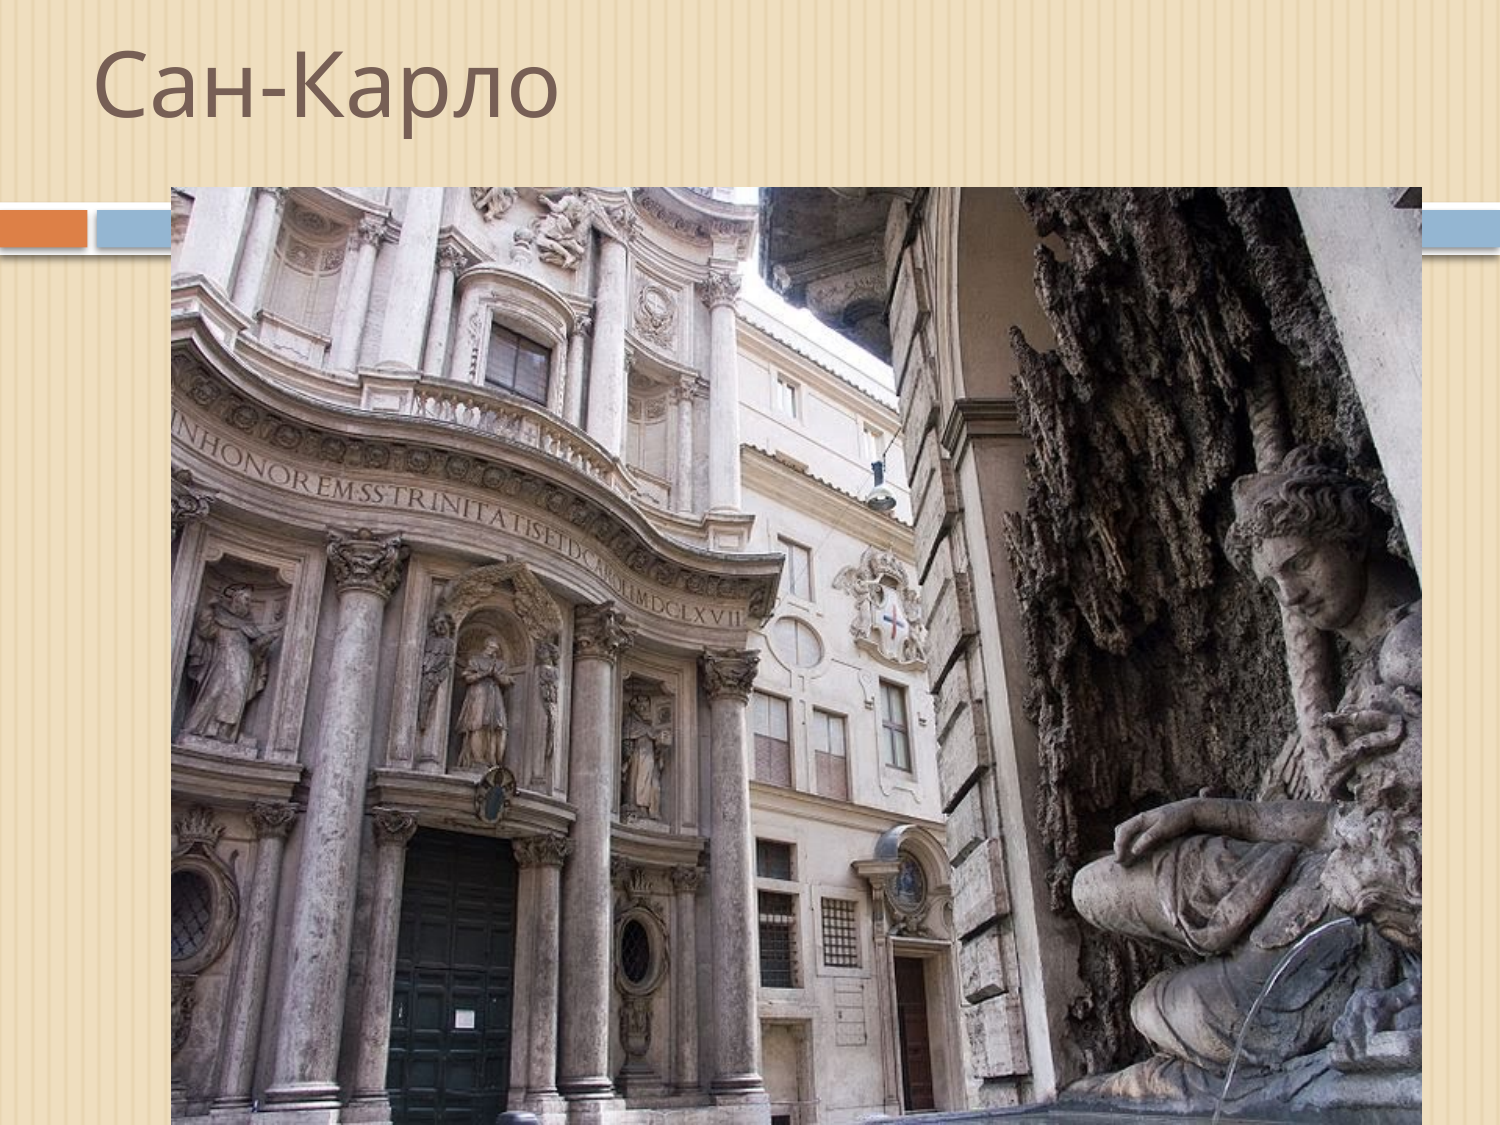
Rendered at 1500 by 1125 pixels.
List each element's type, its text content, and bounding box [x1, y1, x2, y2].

picture [170, 187, 1422, 1125]
title Сан-Карло [76, 0, 1415, 163]
